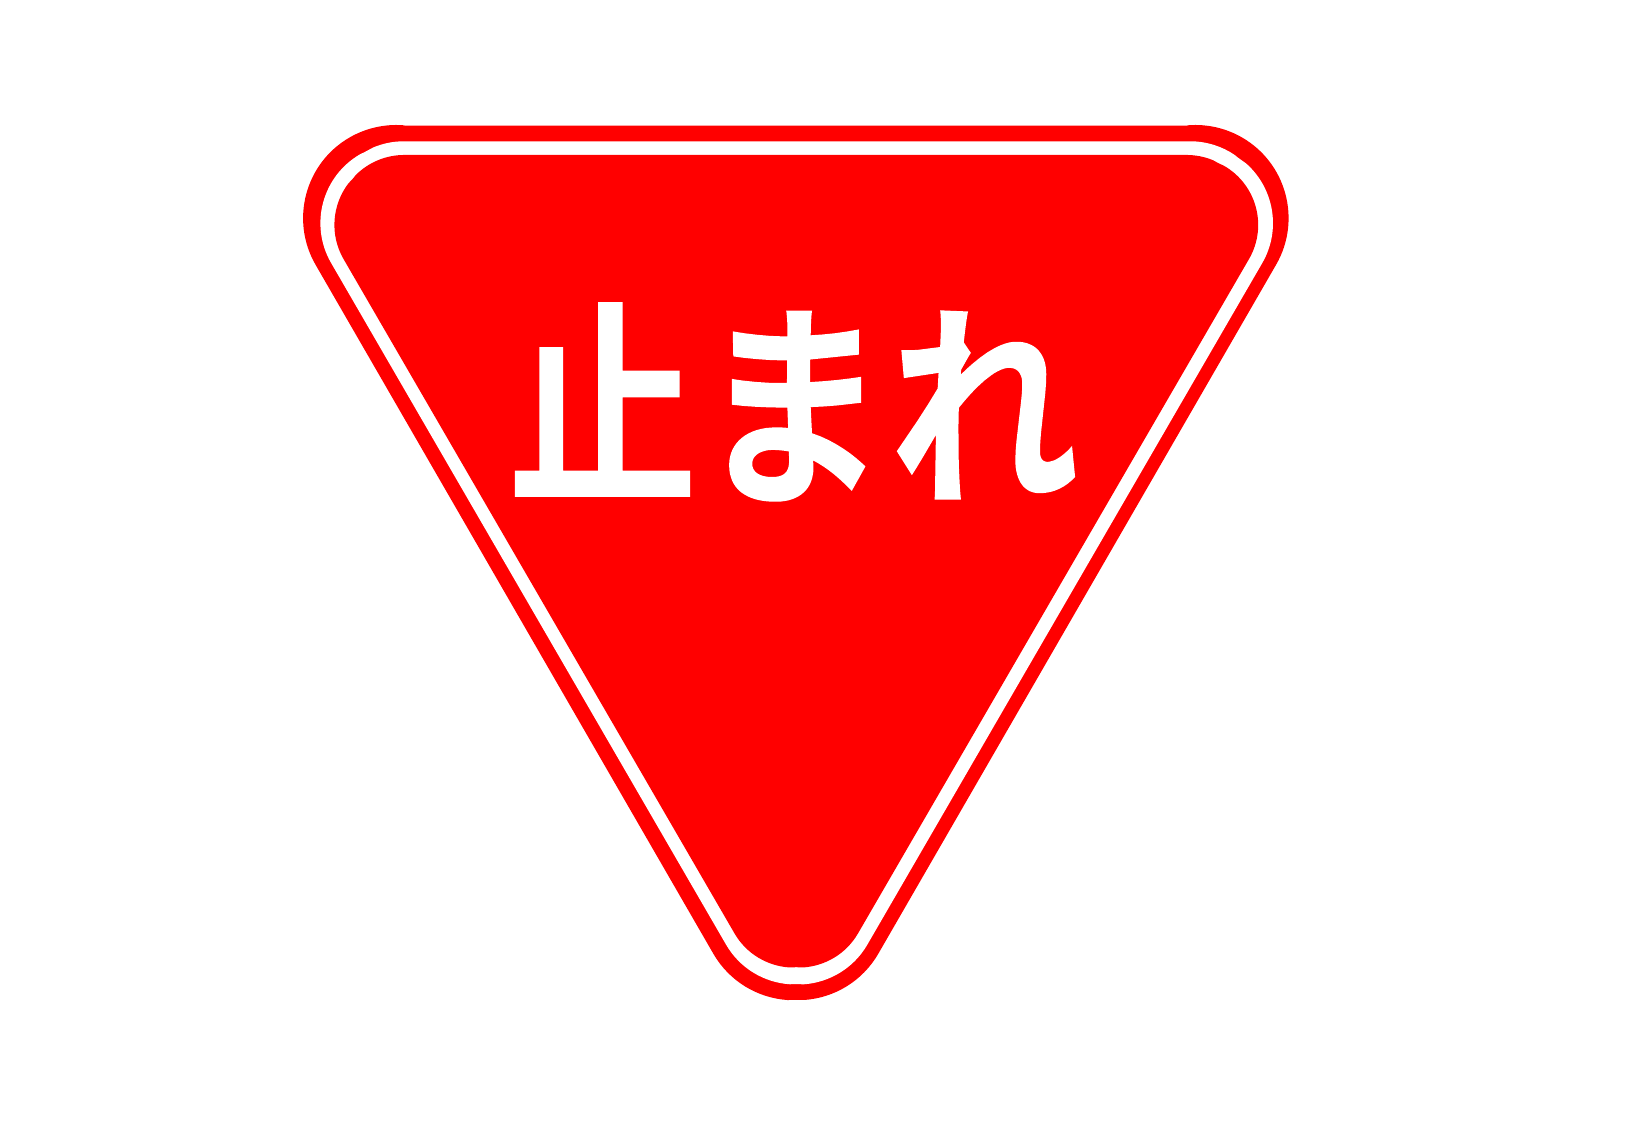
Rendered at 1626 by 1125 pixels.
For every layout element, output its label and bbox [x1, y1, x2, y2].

text_box [302, 124, 1289, 1001]
